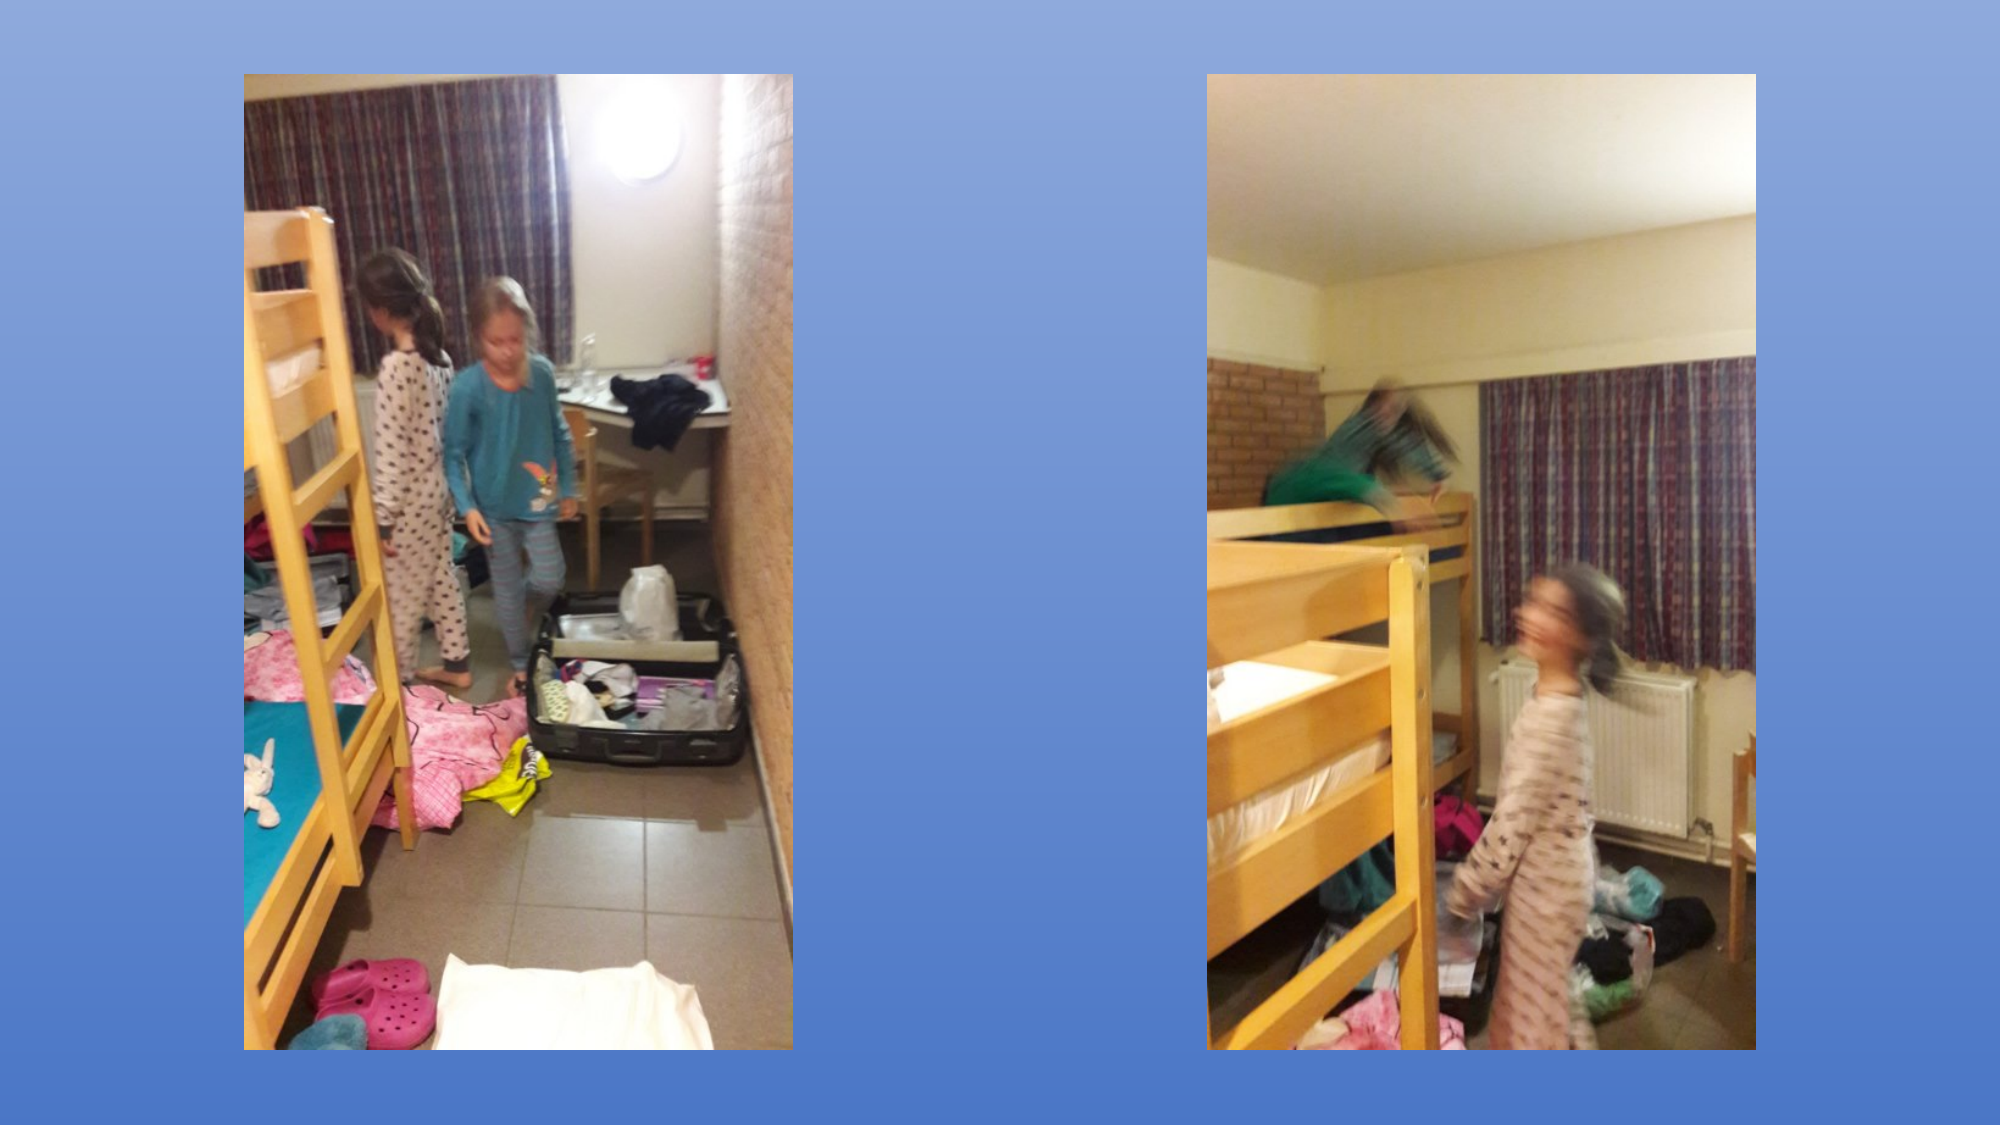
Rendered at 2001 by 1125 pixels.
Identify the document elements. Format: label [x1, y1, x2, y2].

picture [244, 74, 793, 1050]
picture [1206, 74, 1756, 1050]
